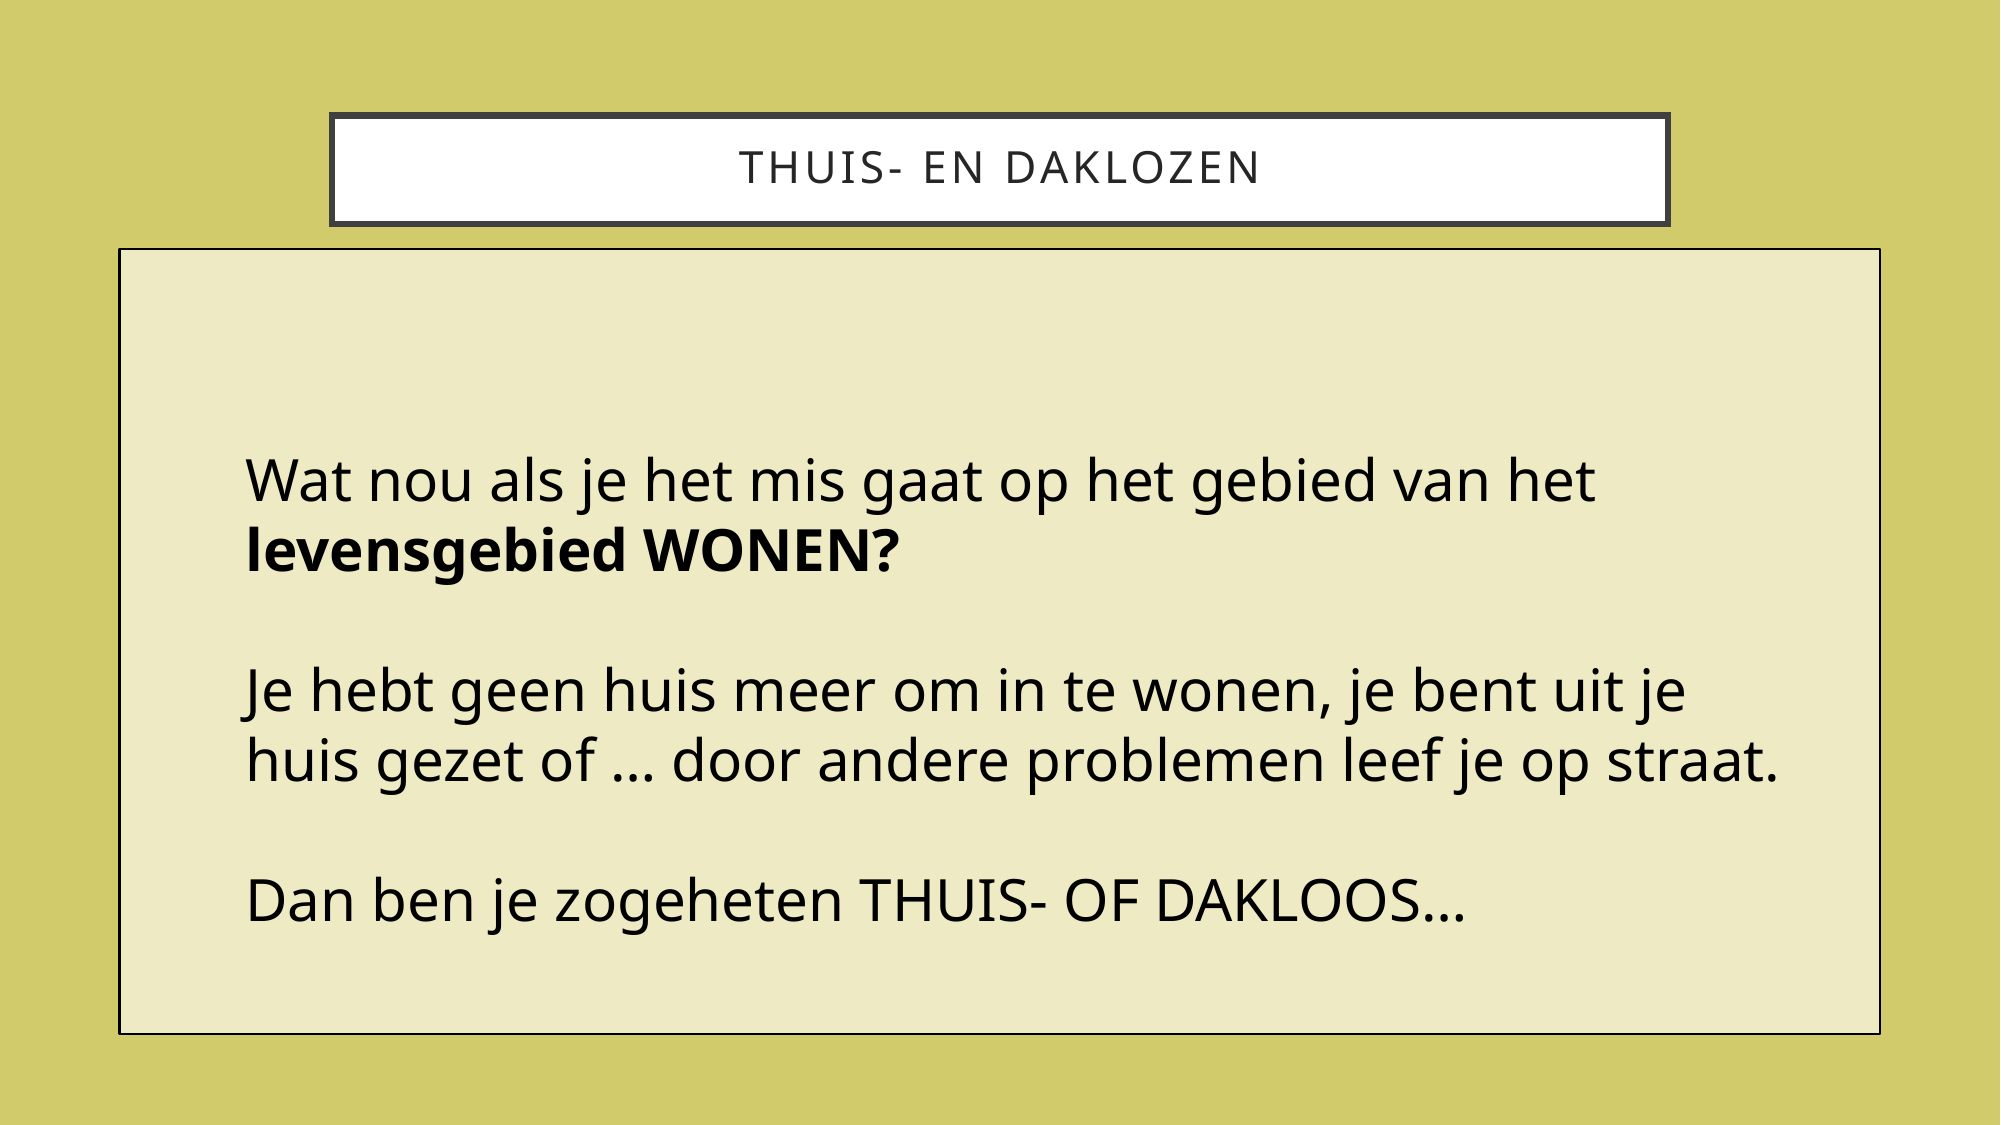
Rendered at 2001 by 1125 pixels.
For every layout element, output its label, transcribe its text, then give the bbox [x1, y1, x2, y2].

text_box [118, 248, 1881, 1035]
title Thuis- en daklozen [329, 112, 1671, 227]
text_box Wat nou als je het mis gaat op het gebied van het levensgebied WONEN? Je hebt geen huis meer om in te wonen, je bent uit je huis gezet of … door andere problemen leef je op straat. Dan ben je zogeheten THUIS- OF DAKLOOS… [230, 365, 1811, 1081]
